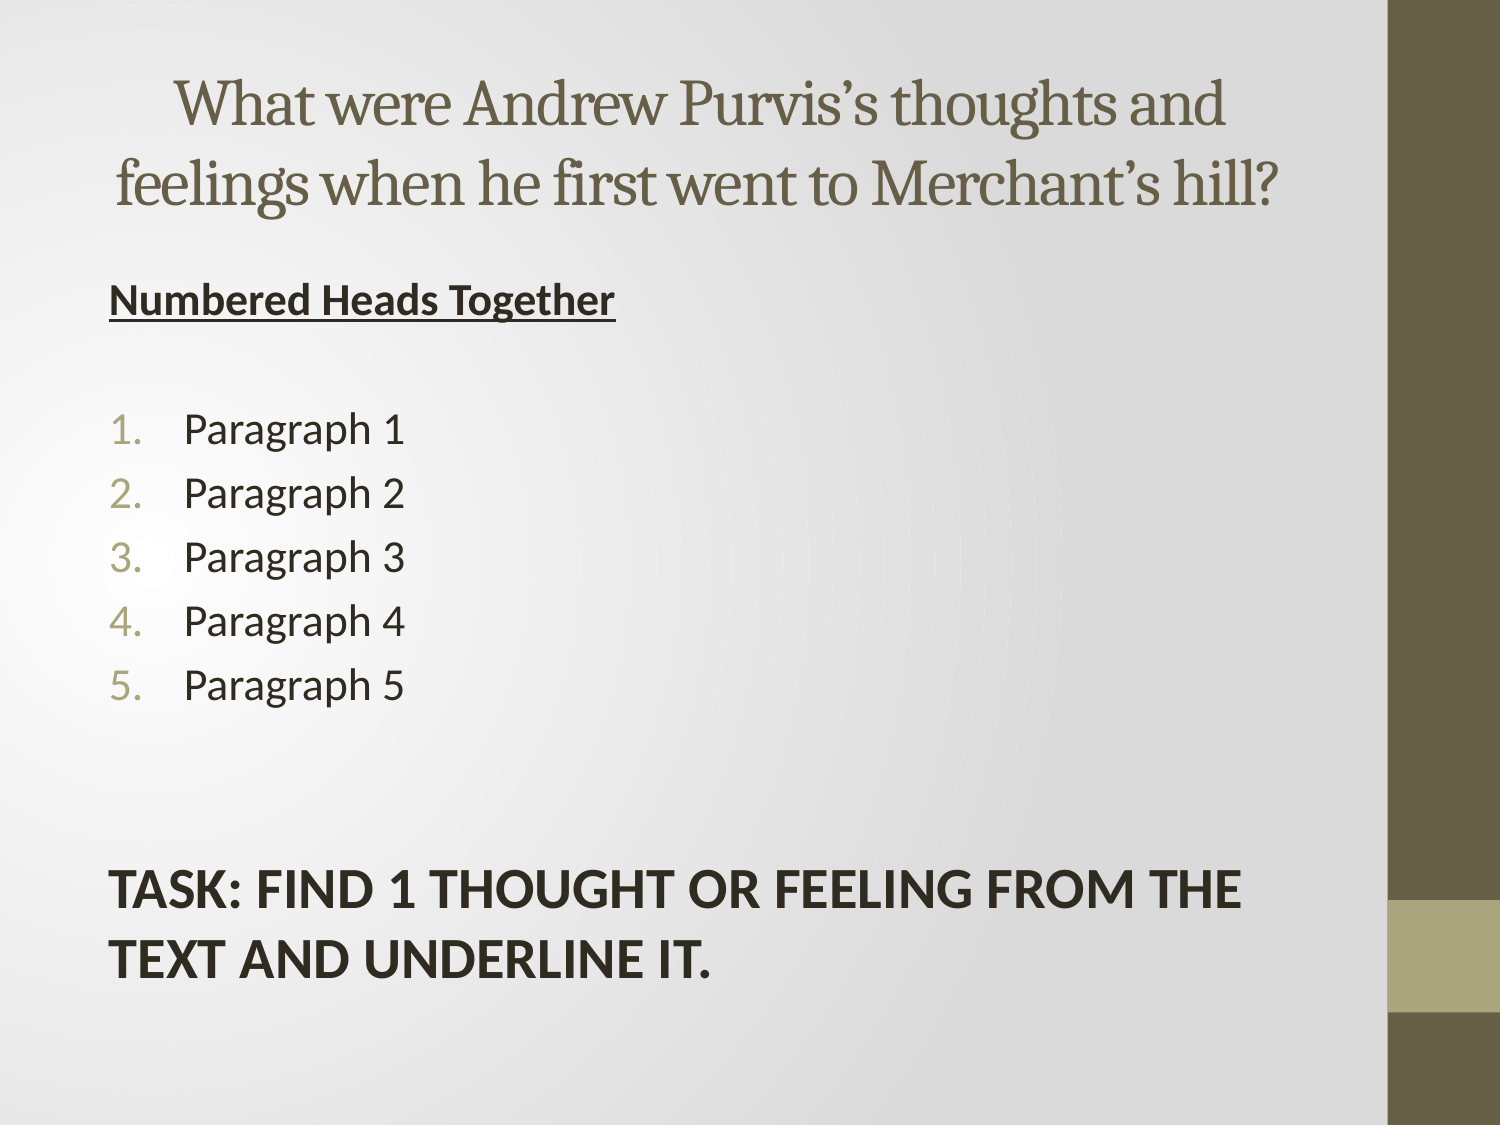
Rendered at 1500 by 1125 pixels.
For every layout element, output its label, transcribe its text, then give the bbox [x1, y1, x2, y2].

title What were Andrew Purvis’s thoughts and feelings when he first went to Merchant’s hill? [75, 45, 1325, 233]
list Numbered Heads Together Paragraph 1 Paragraph 2 Paragraph 3 Paragraph 4 Paragraph 5 TASK: FIND 1 THOUGHT OR FEELING FROM THE TEXT AND UNDERLINE IT. [75, 262, 1325, 1050]
